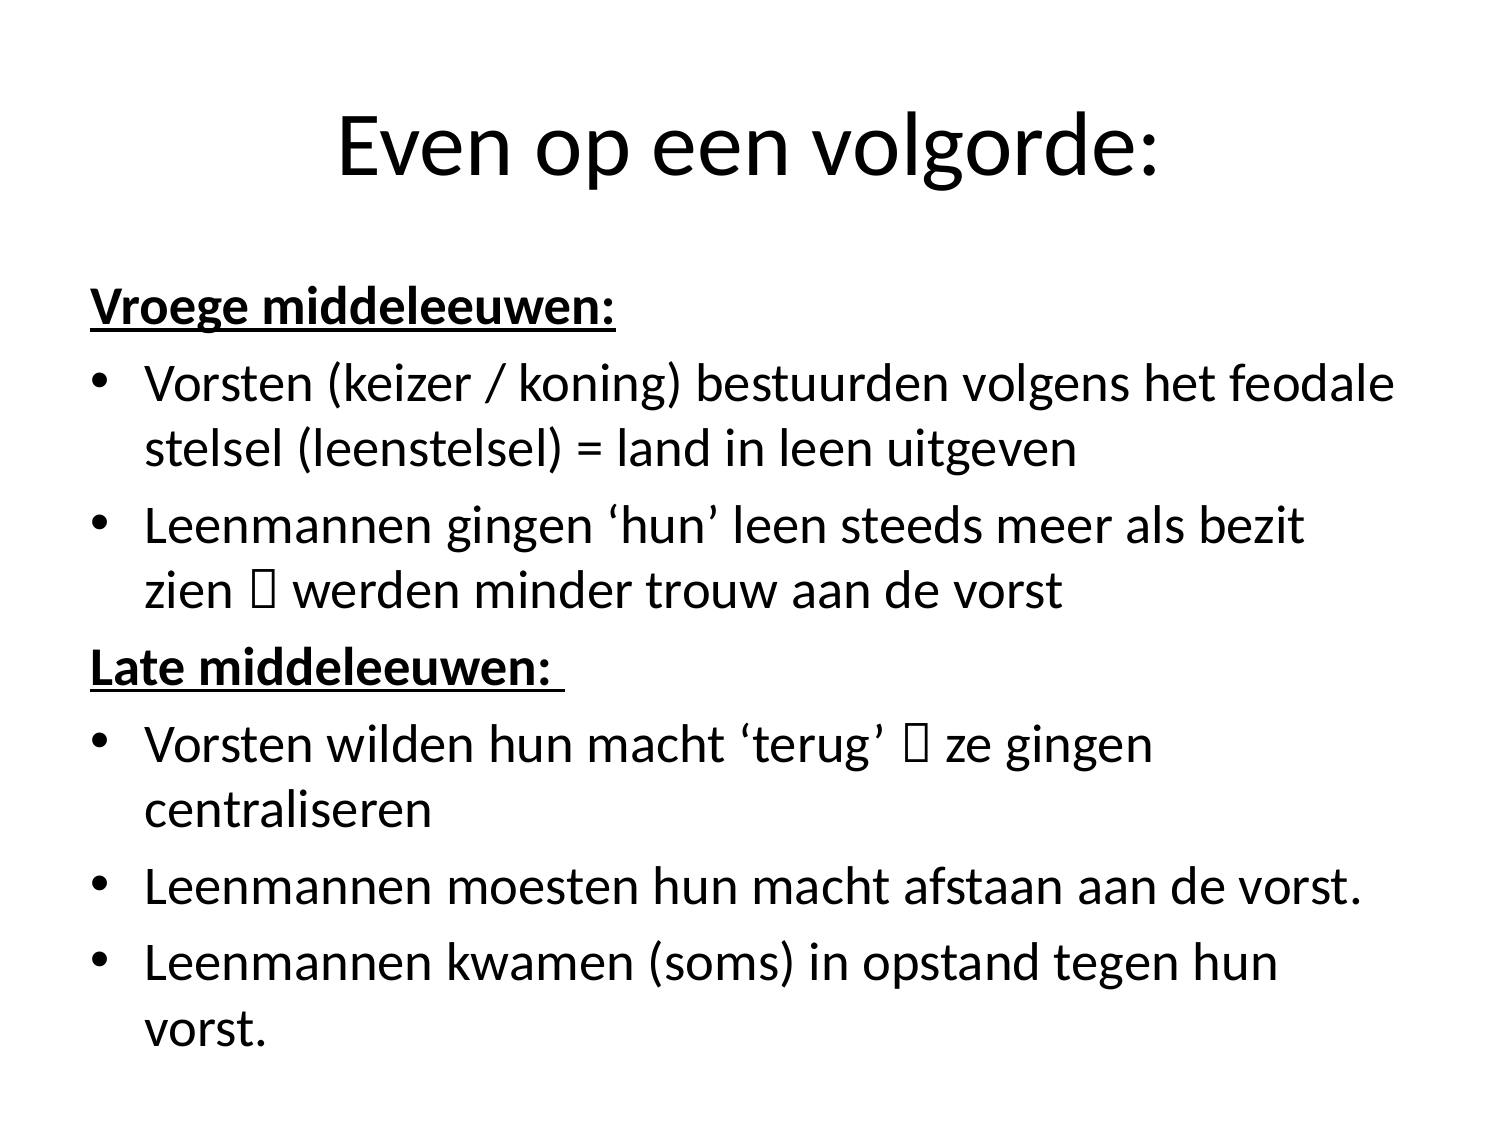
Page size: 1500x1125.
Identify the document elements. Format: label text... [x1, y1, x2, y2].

title Even op een volgorde: [75, 45, 1425, 233]
list Vroege middeleeuwen: Vorsten (keizer / koning) bestuurden volgens het feodale stelsel (leenstelsel) = land in leen uitgeven Leenmannen gingen ‘hun’ leen steeds meer als bezit zien  werden minder trouw aan de vorst Late middeleeuwen: Vorsten wilden hun macht ‘terug’  ze gingen centraliseren Leenmannen moesten hun macht afstaan aan de vorst. Leenmannen kwamen (soms) in opstand tegen hun vorst. [75, 262, 1425, 1071]
